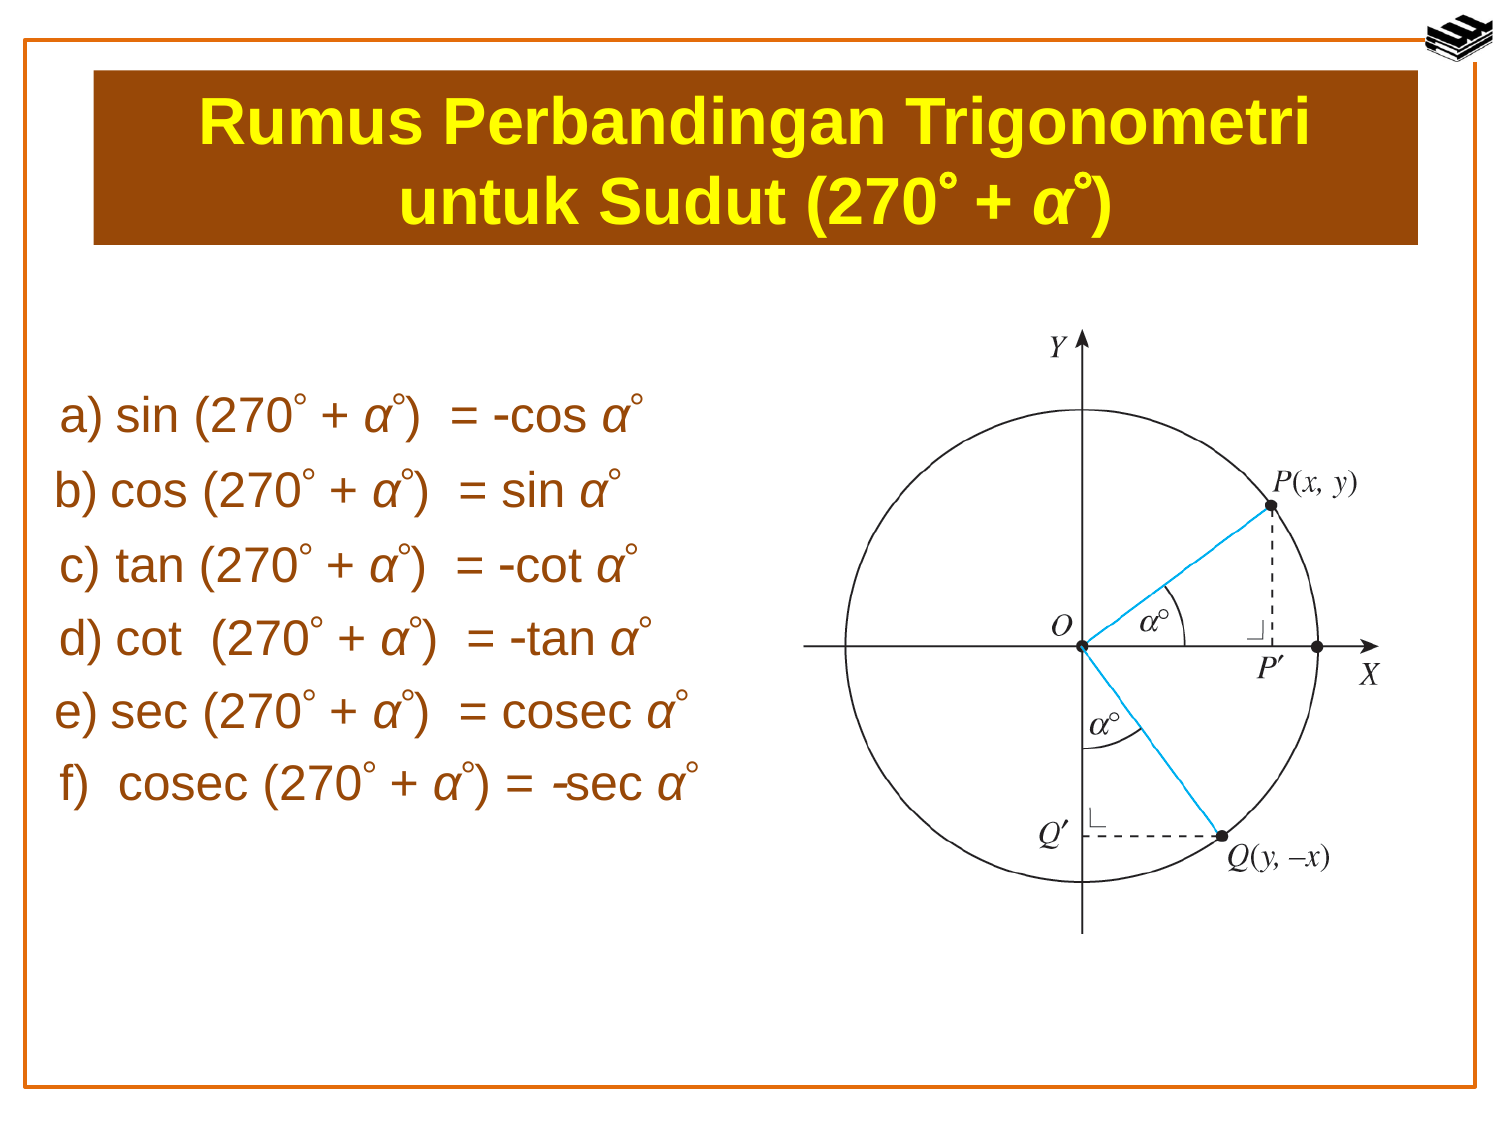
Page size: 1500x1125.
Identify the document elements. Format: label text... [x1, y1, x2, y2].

picture [1425, 11, 1493, 62]
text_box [81, 374, 768, 819]
text_box Rumus Perbandingan Trigonometri untuk Sudut (270 + α) [93, 70, 1418, 245]
picture [773, 317, 1436, 934]
